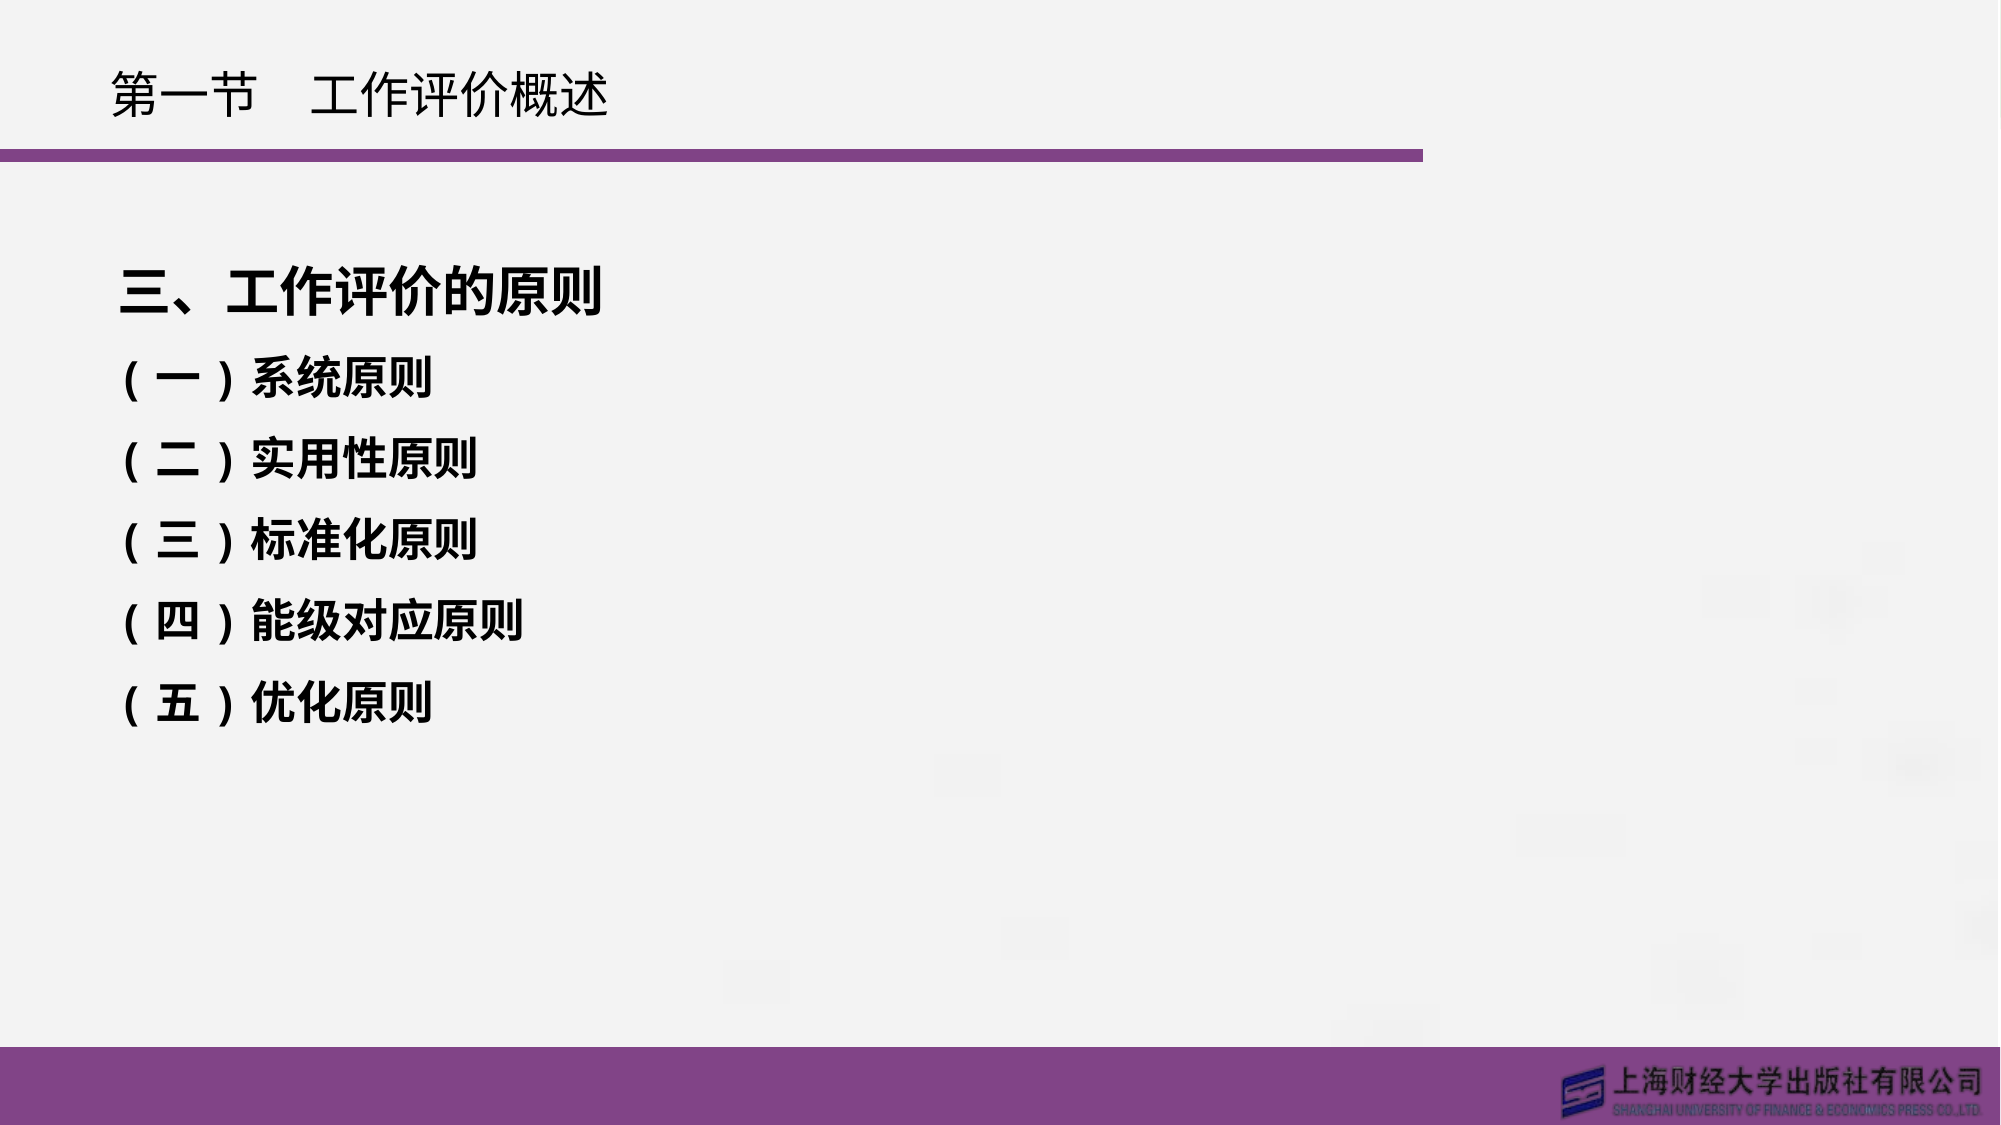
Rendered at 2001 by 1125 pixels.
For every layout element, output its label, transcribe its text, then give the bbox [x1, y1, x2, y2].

picture [0, 0, 2001, 1125]
list 三、工作评价的原则 (一)系统原则 (二)实用性原则 (三)标准化原则 (四)能级对应原则 (五)优化原则 [102, 233, 1898, 1032]
title 第一节 工作评价概述 [94, 42, 1451, 146]
